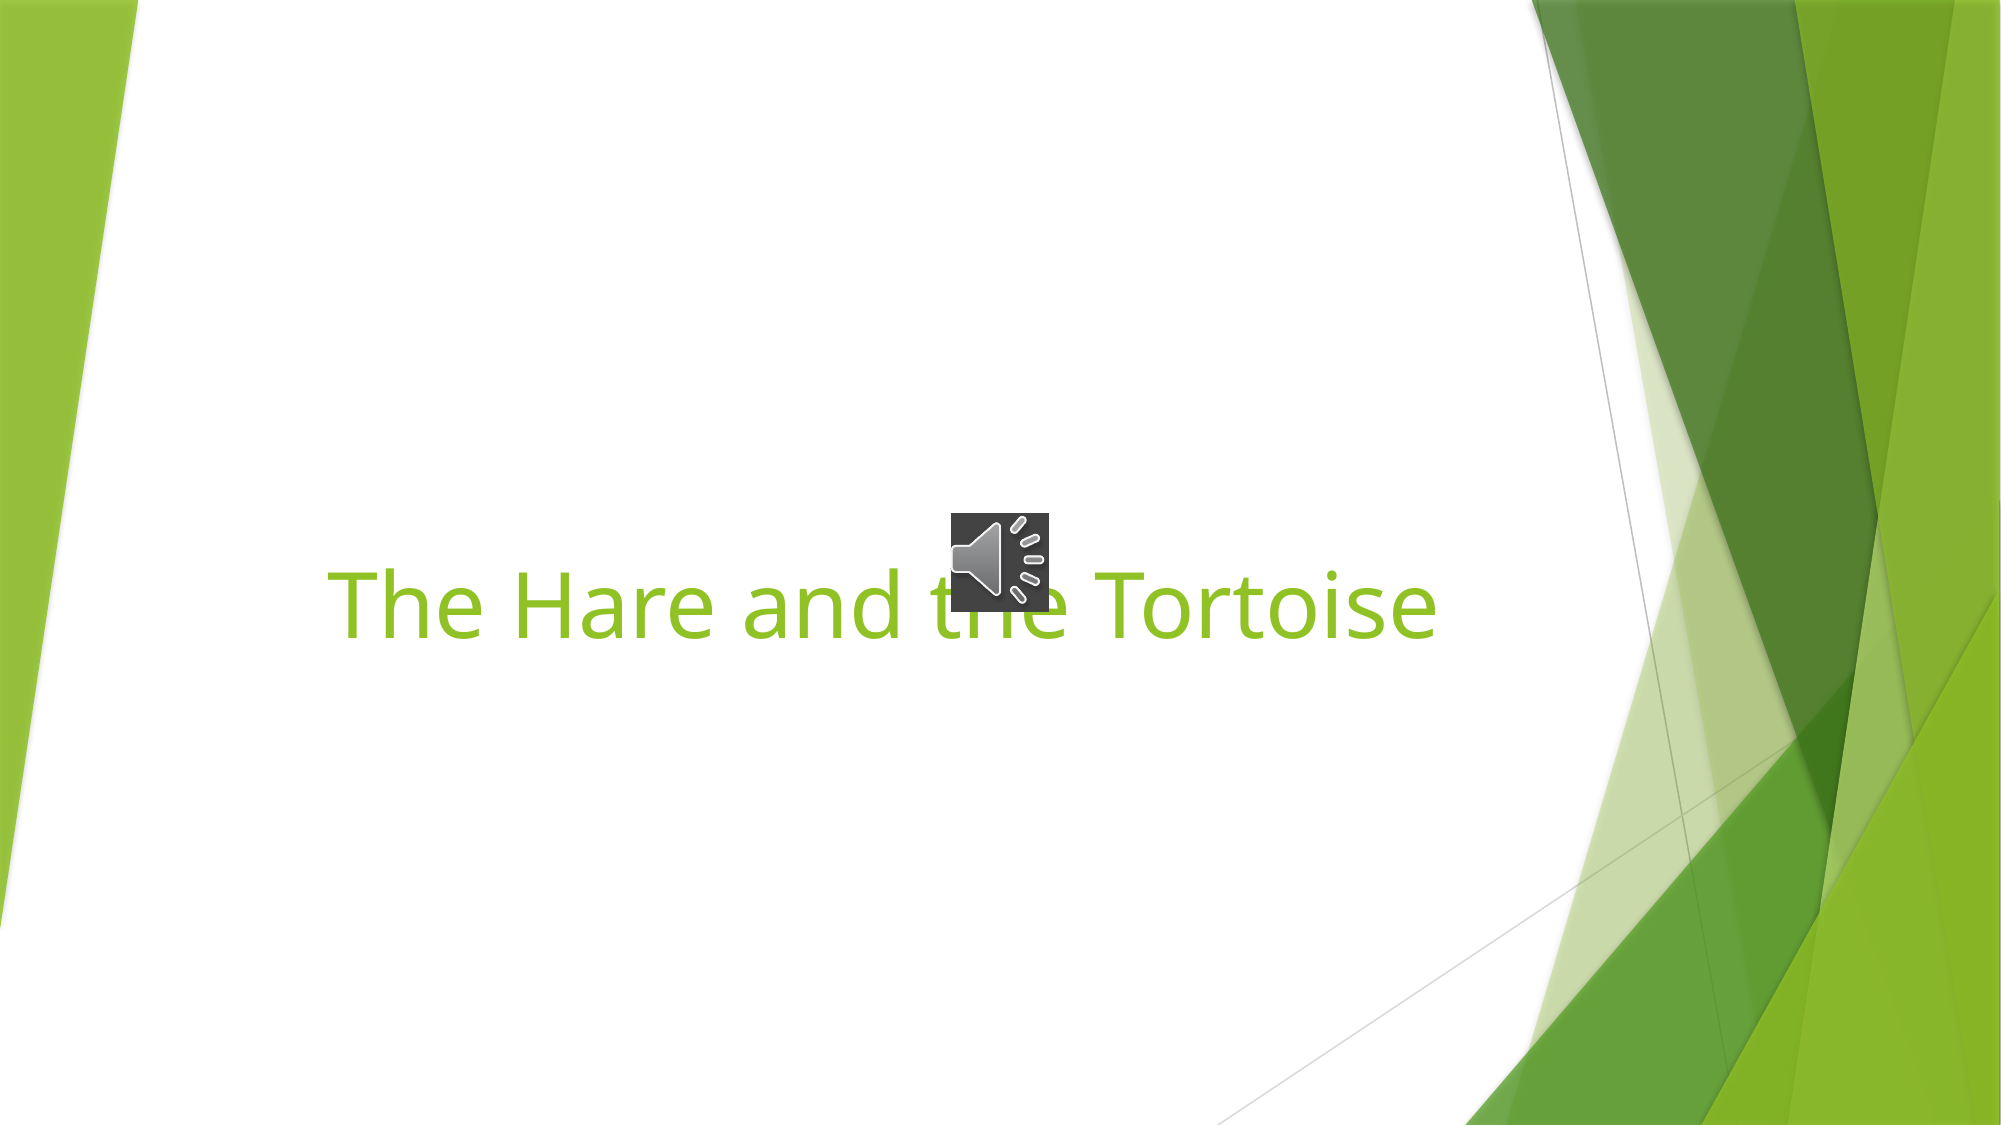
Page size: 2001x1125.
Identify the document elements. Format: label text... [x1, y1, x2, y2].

title The Hare and the Tortoise [247, 394, 1522, 665]
picture [949, 511, 1051, 613]
